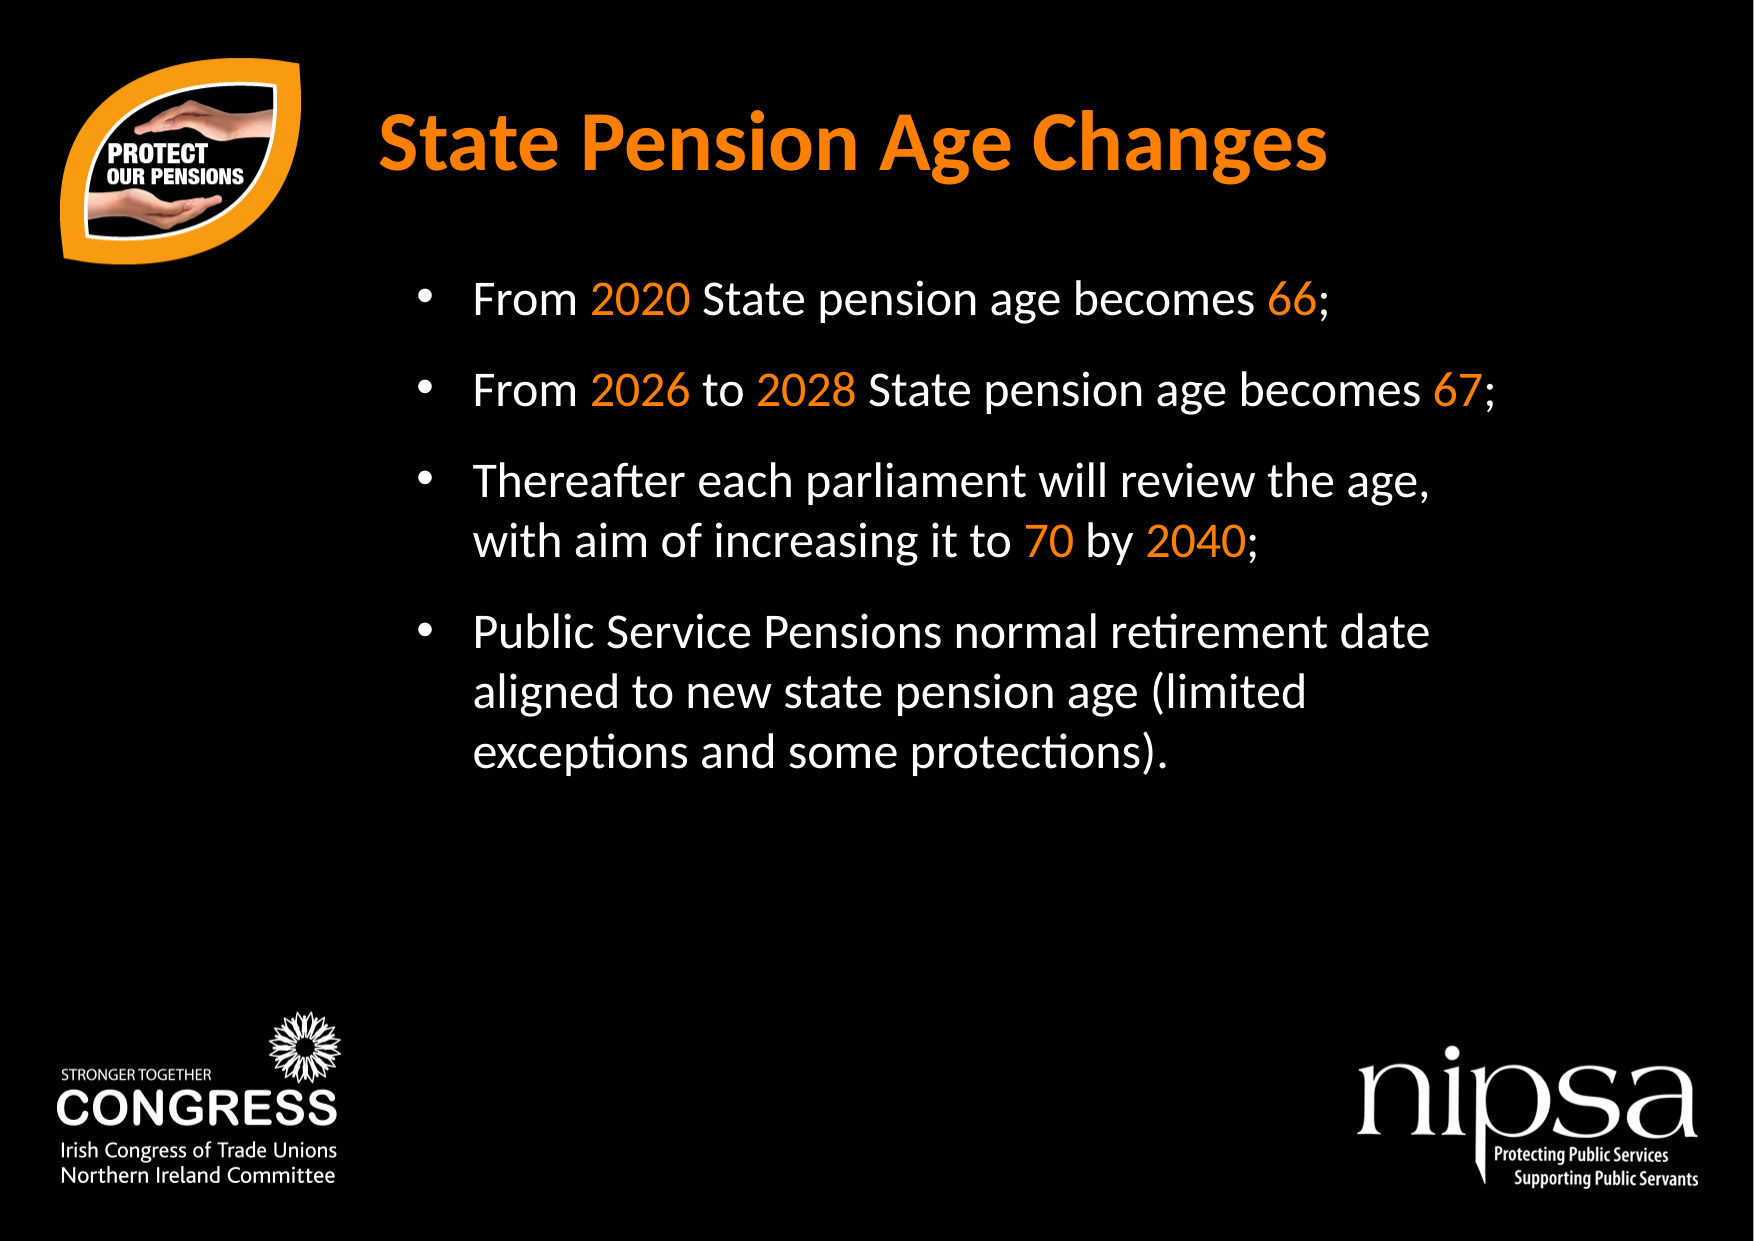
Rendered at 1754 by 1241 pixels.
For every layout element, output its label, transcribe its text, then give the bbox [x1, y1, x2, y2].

picture [0, 0, 1754, 1241]
text_box State Pension Age Changes [363, 77, 1529, 221]
text_box From 2020 State pension age becomes 66; From 2026 to 2028 State pension age becomes 67; Thereafter each parliament will review the age, with aim of increasing it to 70 by 2040; Public Service Pensions normal retirement date aligned to new state pension age (limited exceptions and some protections). [401, 257, 1513, 787]
